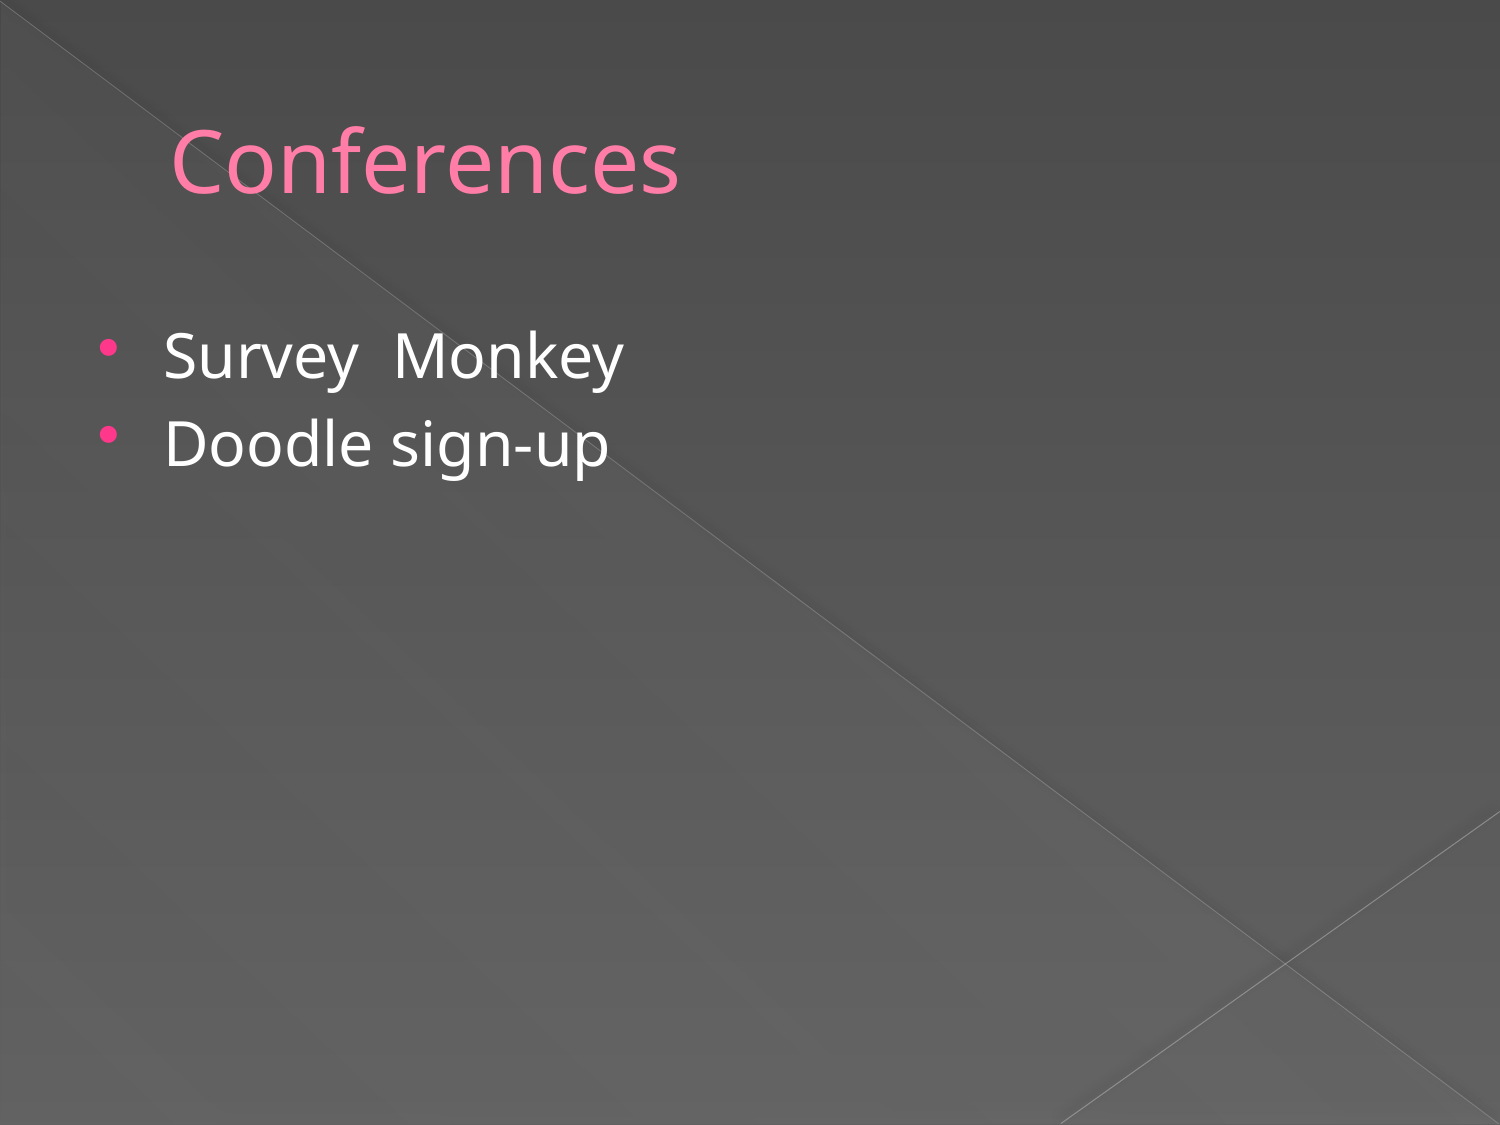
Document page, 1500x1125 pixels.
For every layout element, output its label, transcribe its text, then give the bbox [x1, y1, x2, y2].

title Conferences [75, 43, 1425, 274]
list Survey Monkey Doodle sign-up [75, 308, 1425, 1059]
